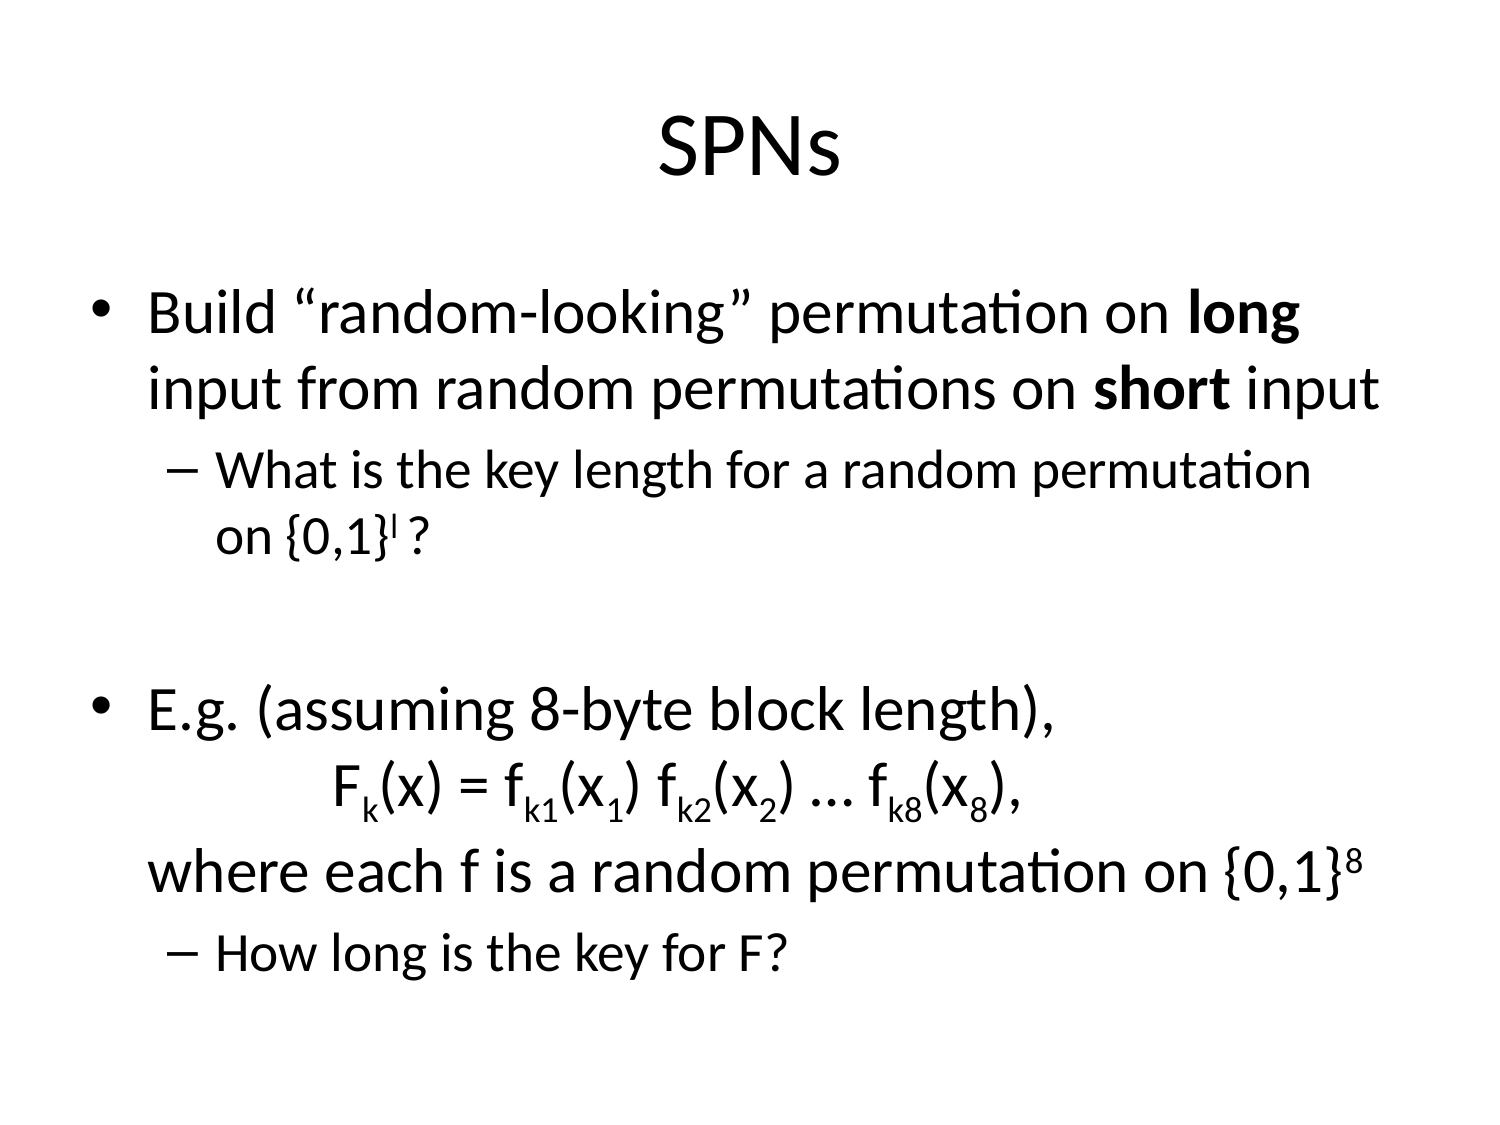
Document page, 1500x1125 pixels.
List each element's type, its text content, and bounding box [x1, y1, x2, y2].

list Build “random-looking” permutation on long input from random permutations on short input What is the key length for a random permutation on {0,1}l ? E.g. (assuming 8-byte block length), Fk(x) = fk1(x1) fk2(x2) … fk8(x8), where each f is a random permutation on {0,1}8 How long is the key for F? [75, 262, 1425, 1005]
title SPNs [75, 45, 1425, 233]
